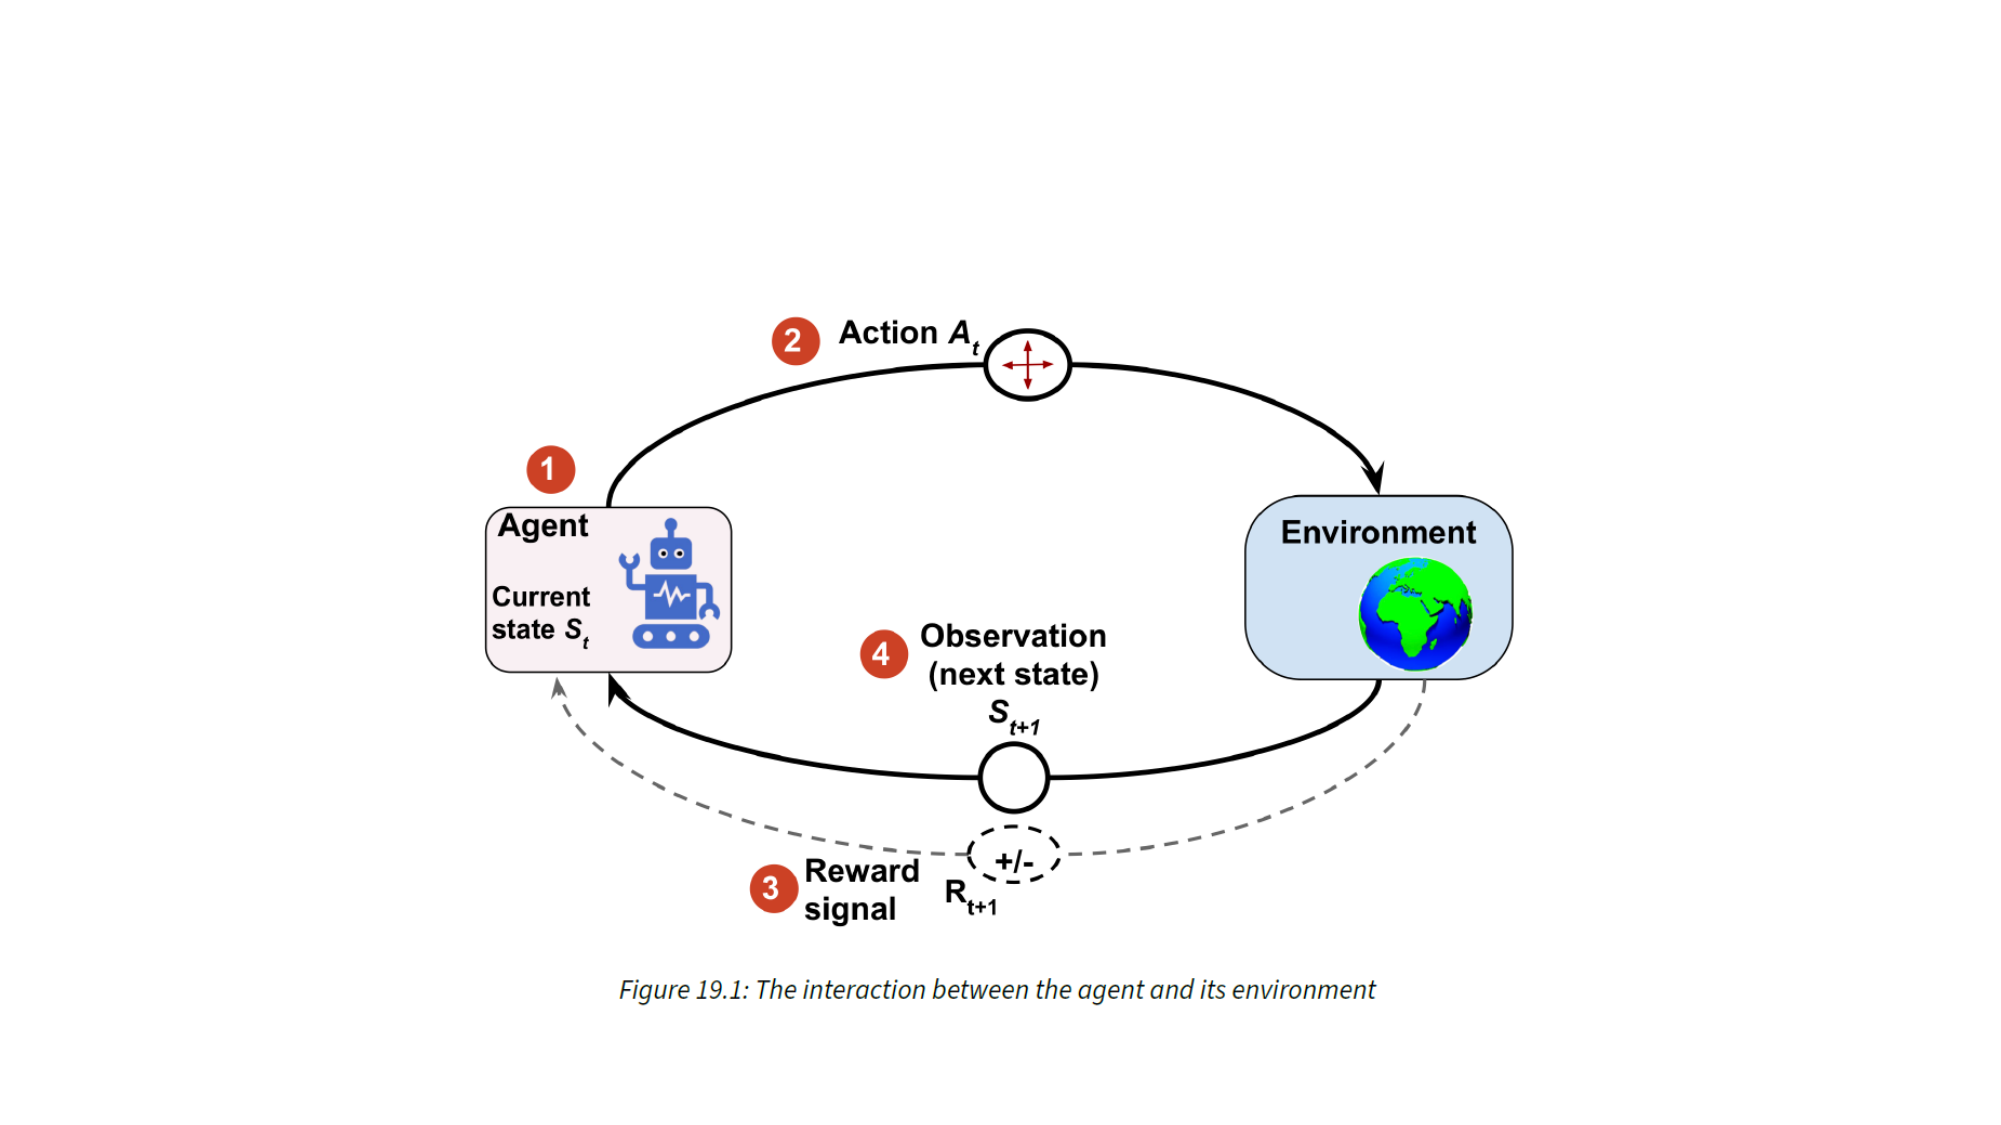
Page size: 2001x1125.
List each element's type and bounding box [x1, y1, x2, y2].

list [455, 299, 1544, 1014]
